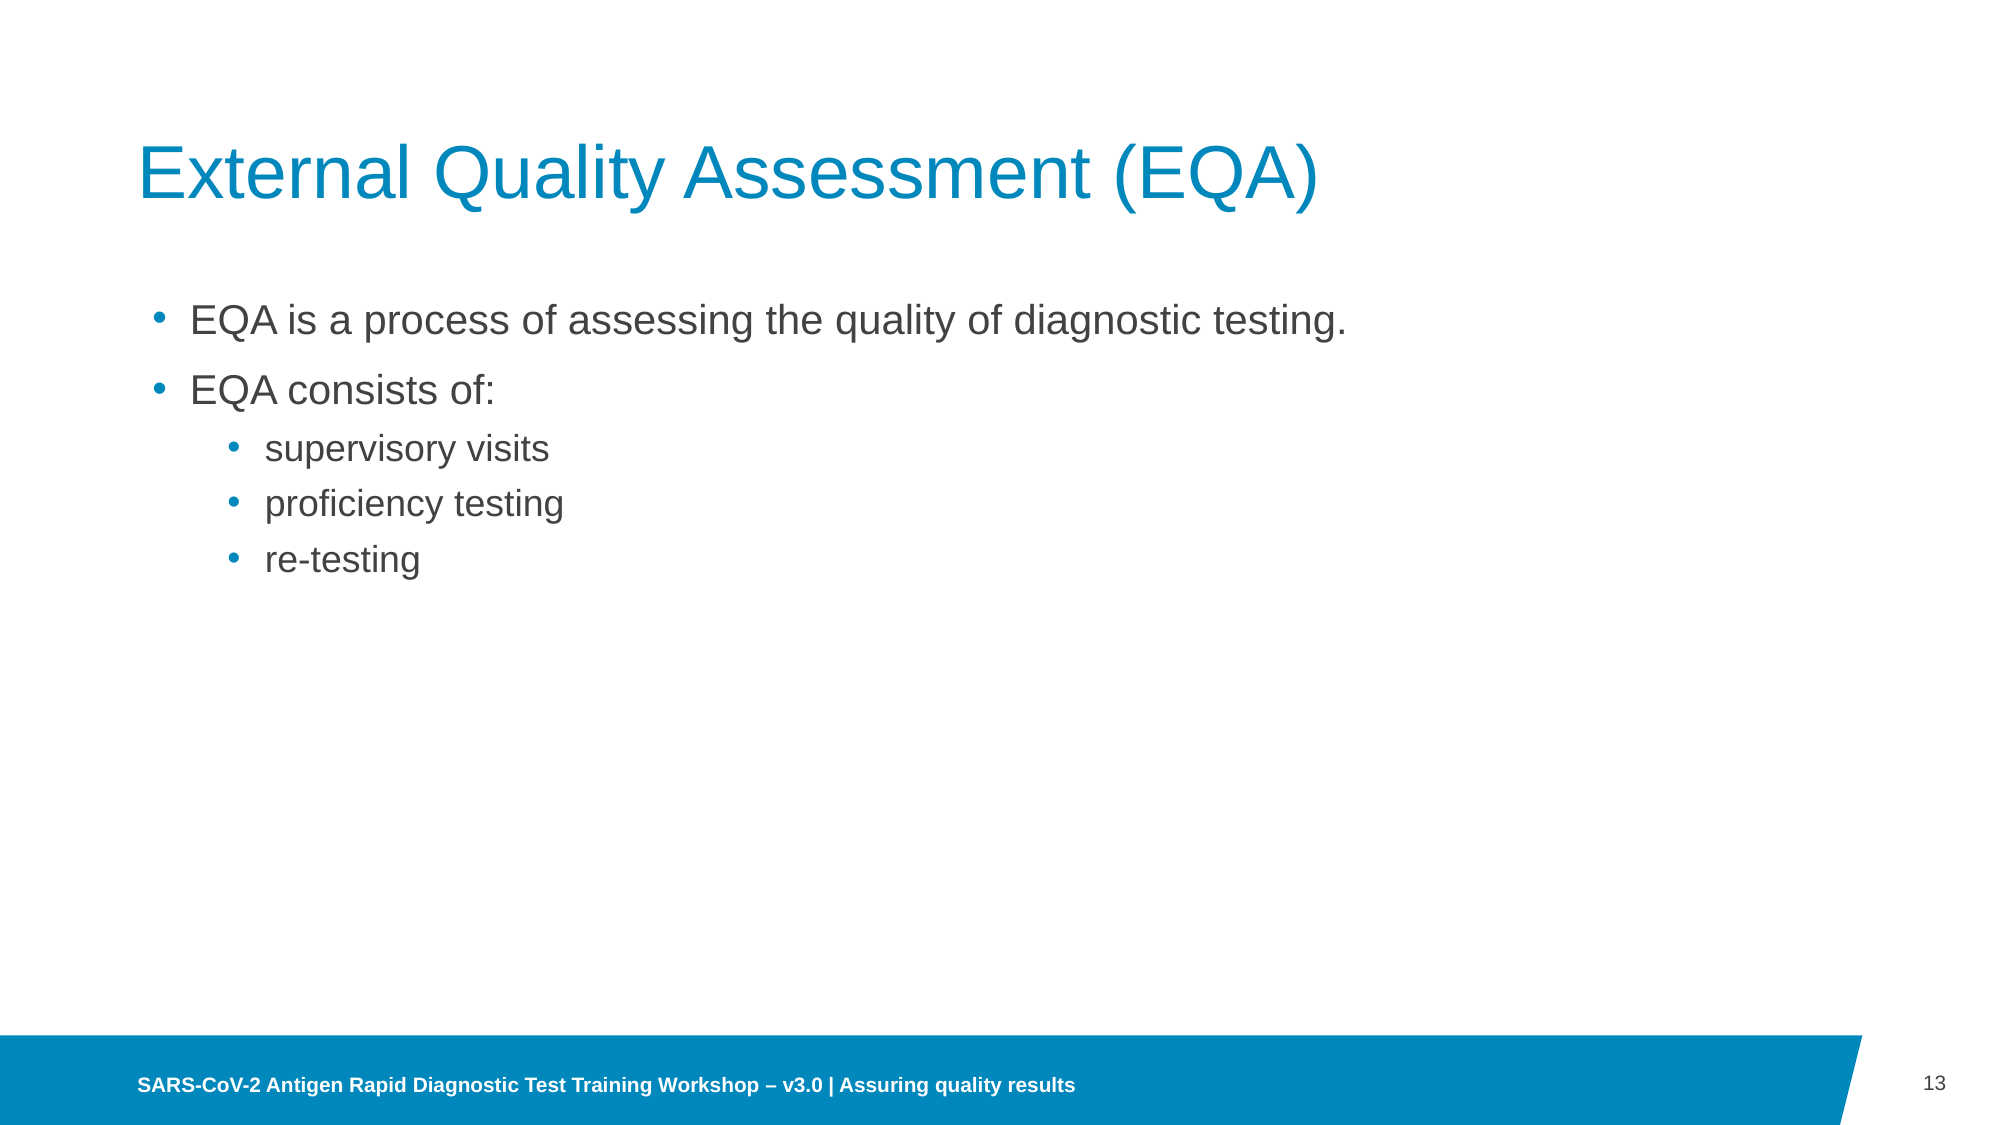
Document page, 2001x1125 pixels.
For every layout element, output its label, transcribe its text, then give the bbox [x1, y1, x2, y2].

slide_number 13 [1862, 1035, 1947, 1125]
list EQA is a process of assessing the quality of diagnostic testing. EQA consists of: supervisory visits proficiency testing re-testing [137, 284, 1863, 1014]
footer SARS-CoV-2 Antigen Rapid Diagnostic Test Training Workshop – v3.0 | Assuring quality results [137, 1042, 1338, 1125]
title External Quality Assessment (EQA) [137, 59, 1863, 215]
